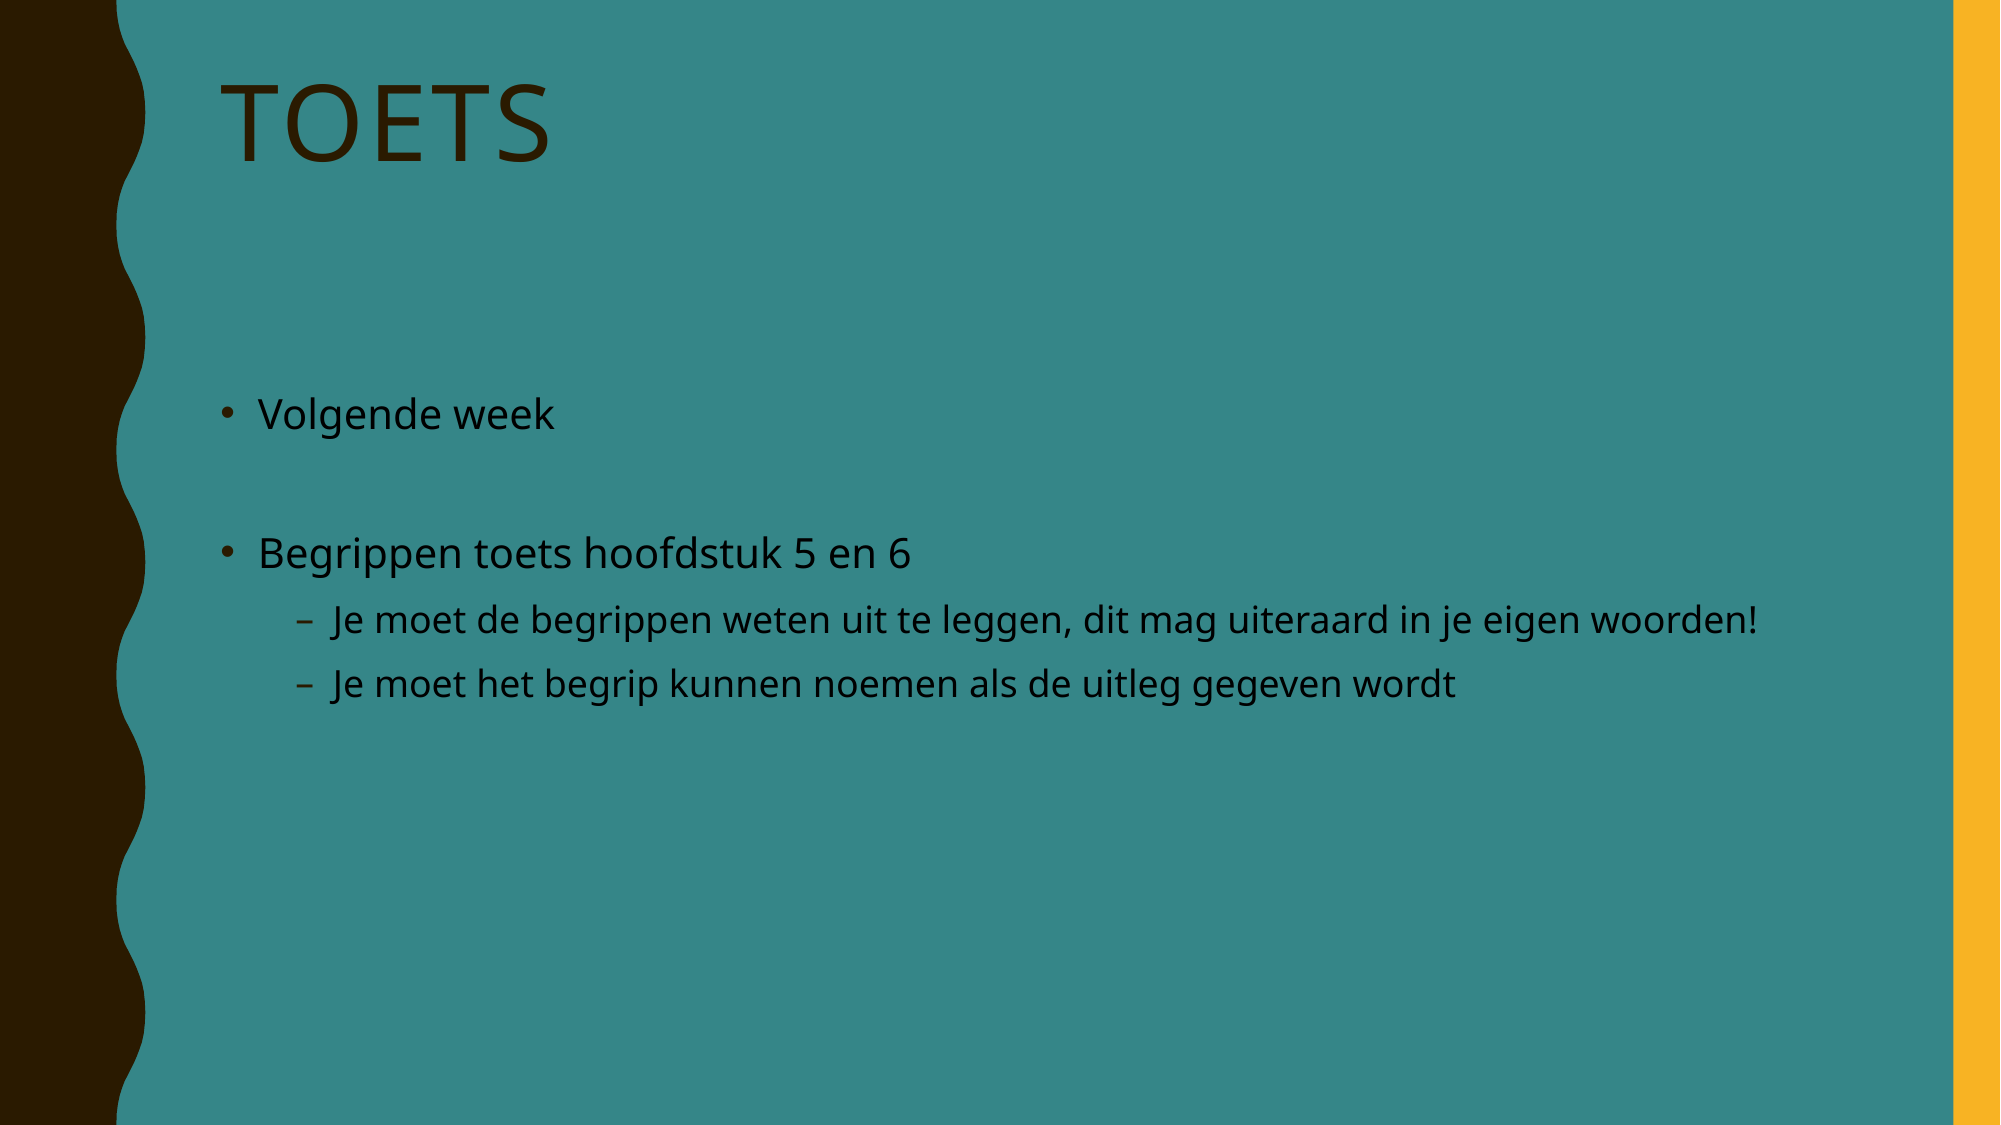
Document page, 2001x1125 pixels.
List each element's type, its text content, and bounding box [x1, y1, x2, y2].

list Volgende week Begrippen toets hoofdstuk 5 en 6 Je moet de begrippen weten uit te leggen, dit mag uiteraard in je eigen woorden! Je moet het begrip kunnen noemen als de uitleg gegeven wordt [205, 375, 1875, 965]
title toets [205, 62, 1875, 308]
